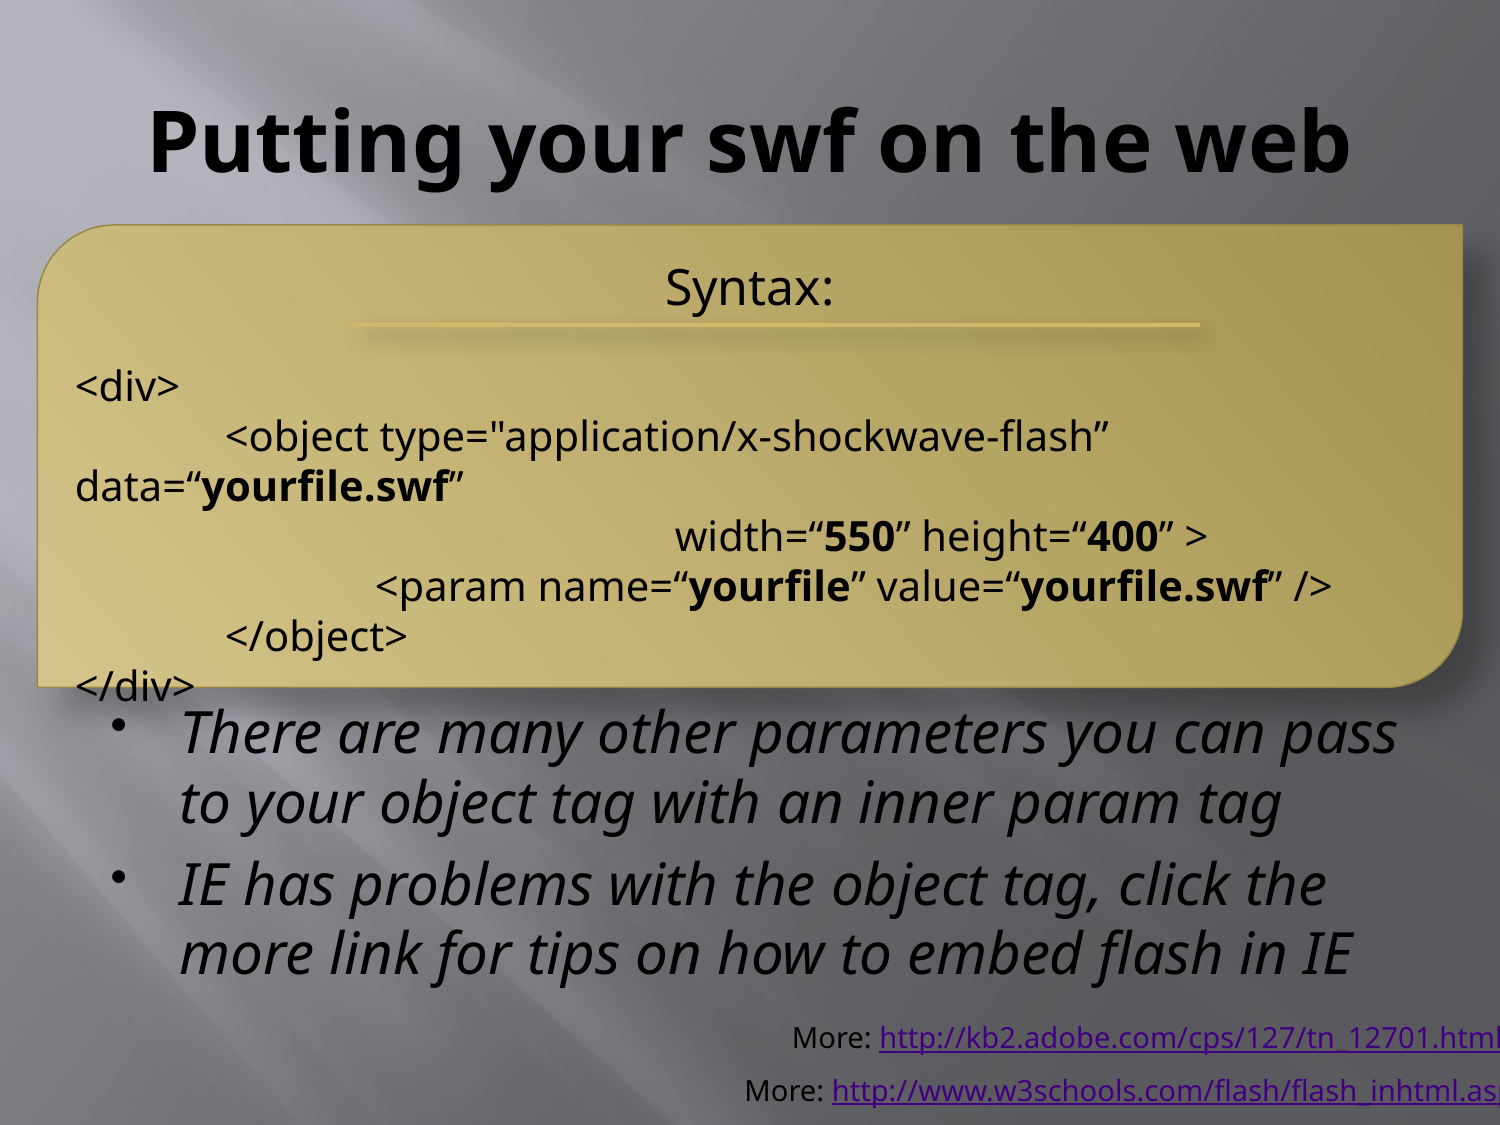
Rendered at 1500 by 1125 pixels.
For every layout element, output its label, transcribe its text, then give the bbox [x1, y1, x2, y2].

title Putting your swf on the web [75, 45, 1425, 233]
list There are many other parameters you can pass to your object tag with an inner param tag IE has problems with the object tag, click the more link for tips on how to embed flash in IE [75, 729, 1425, 1015]
text_box More: http://kb2.adobe.com/cps/127/tn_12701.html [777, 1012, 1500, 1067]
text_box Syntax: <div> <object type="application/x-shockwave-flash” data=“yourfile.swf” width=“550” height=“400” > <param name=“yourfile” value=“yourfile.swf” /> </object> </div> [36, 224, 1464, 689]
text_box More: http://www.w3schools.com/flash/flash_inhtml.asp [729, 1064, 1500, 1119]
